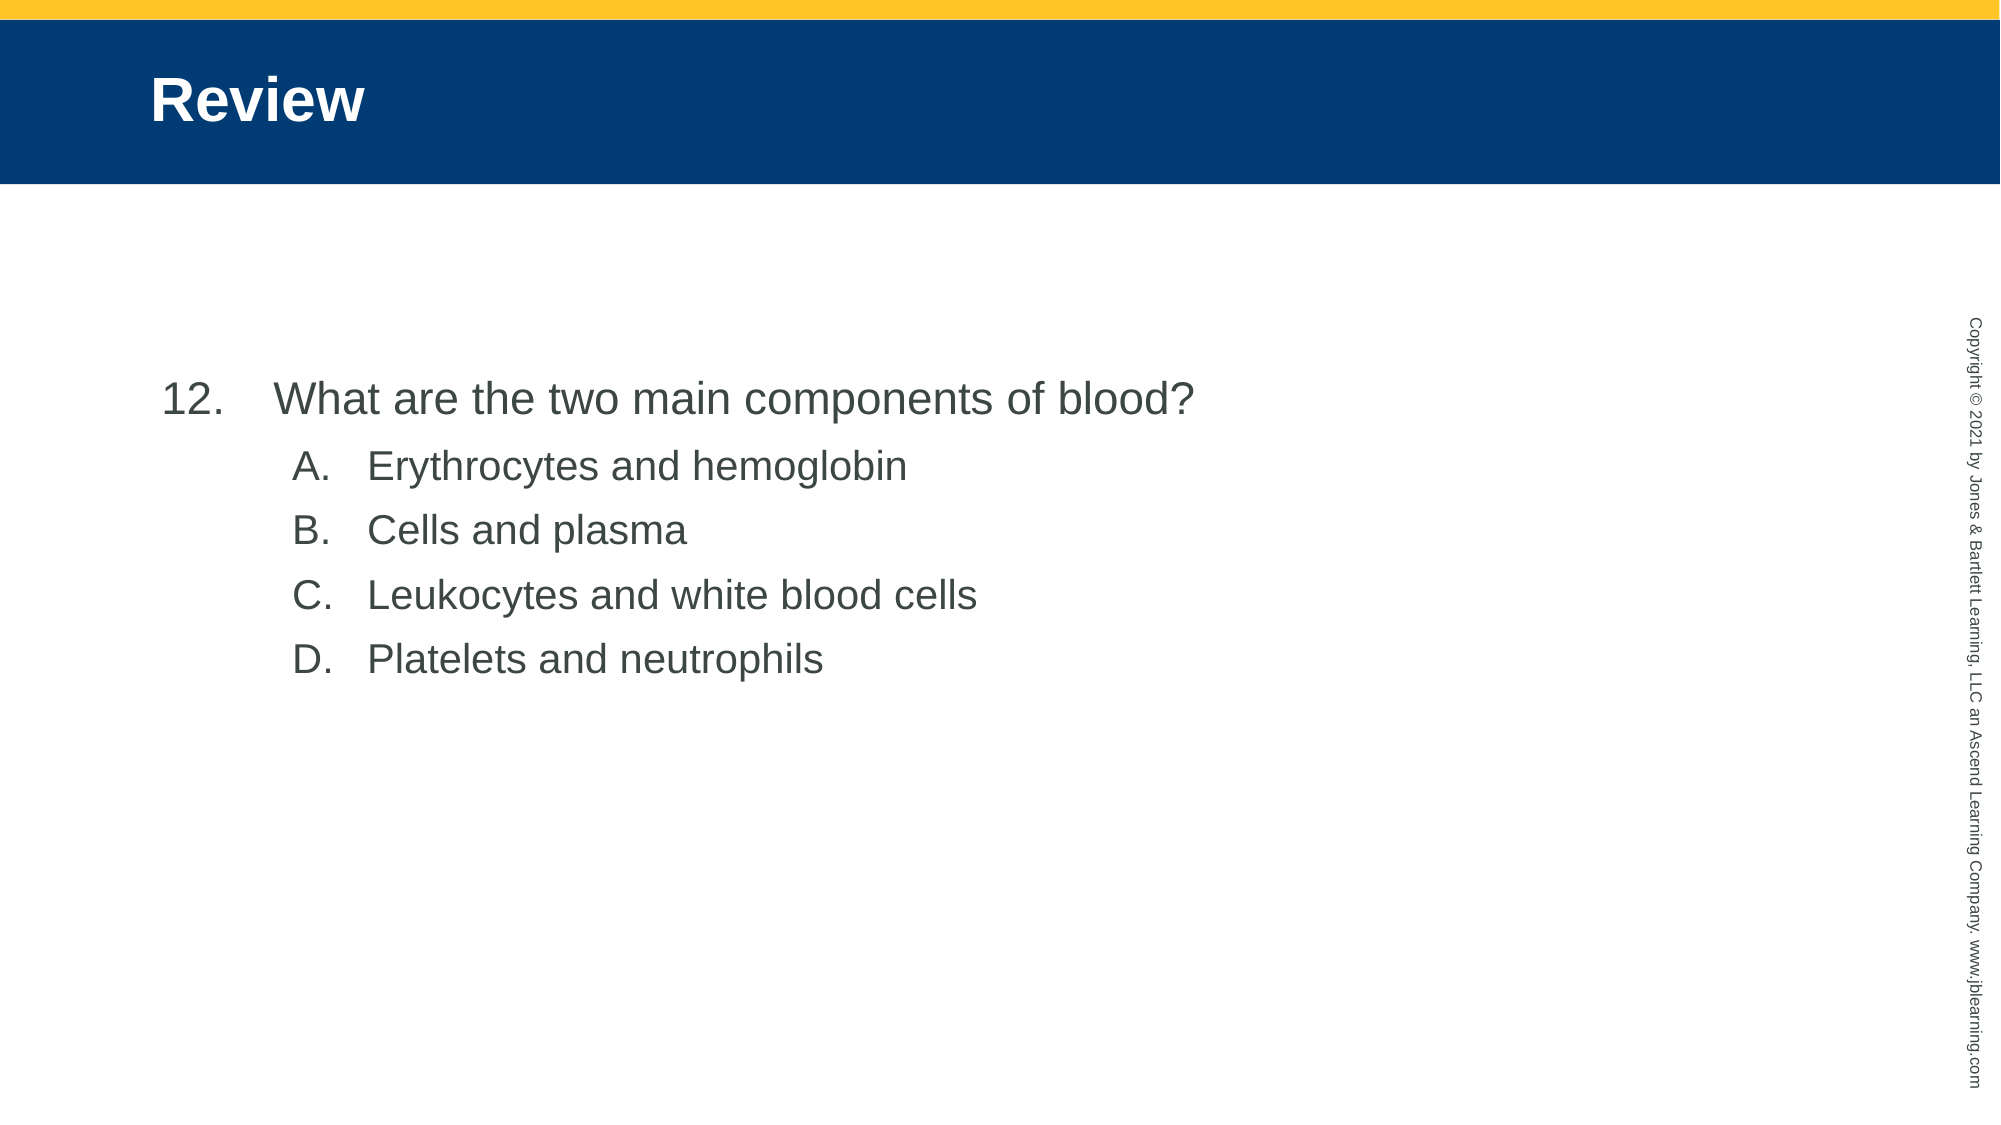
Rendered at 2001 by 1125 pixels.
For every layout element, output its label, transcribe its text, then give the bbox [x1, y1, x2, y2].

title Review [0, 19, 2000, 185]
list What are the two main components of blood? Erythrocytes and hemoglobin Cells and plasma Leukocytes and white blood cells Platelets and neutrophils [146, 361, 1859, 1016]
